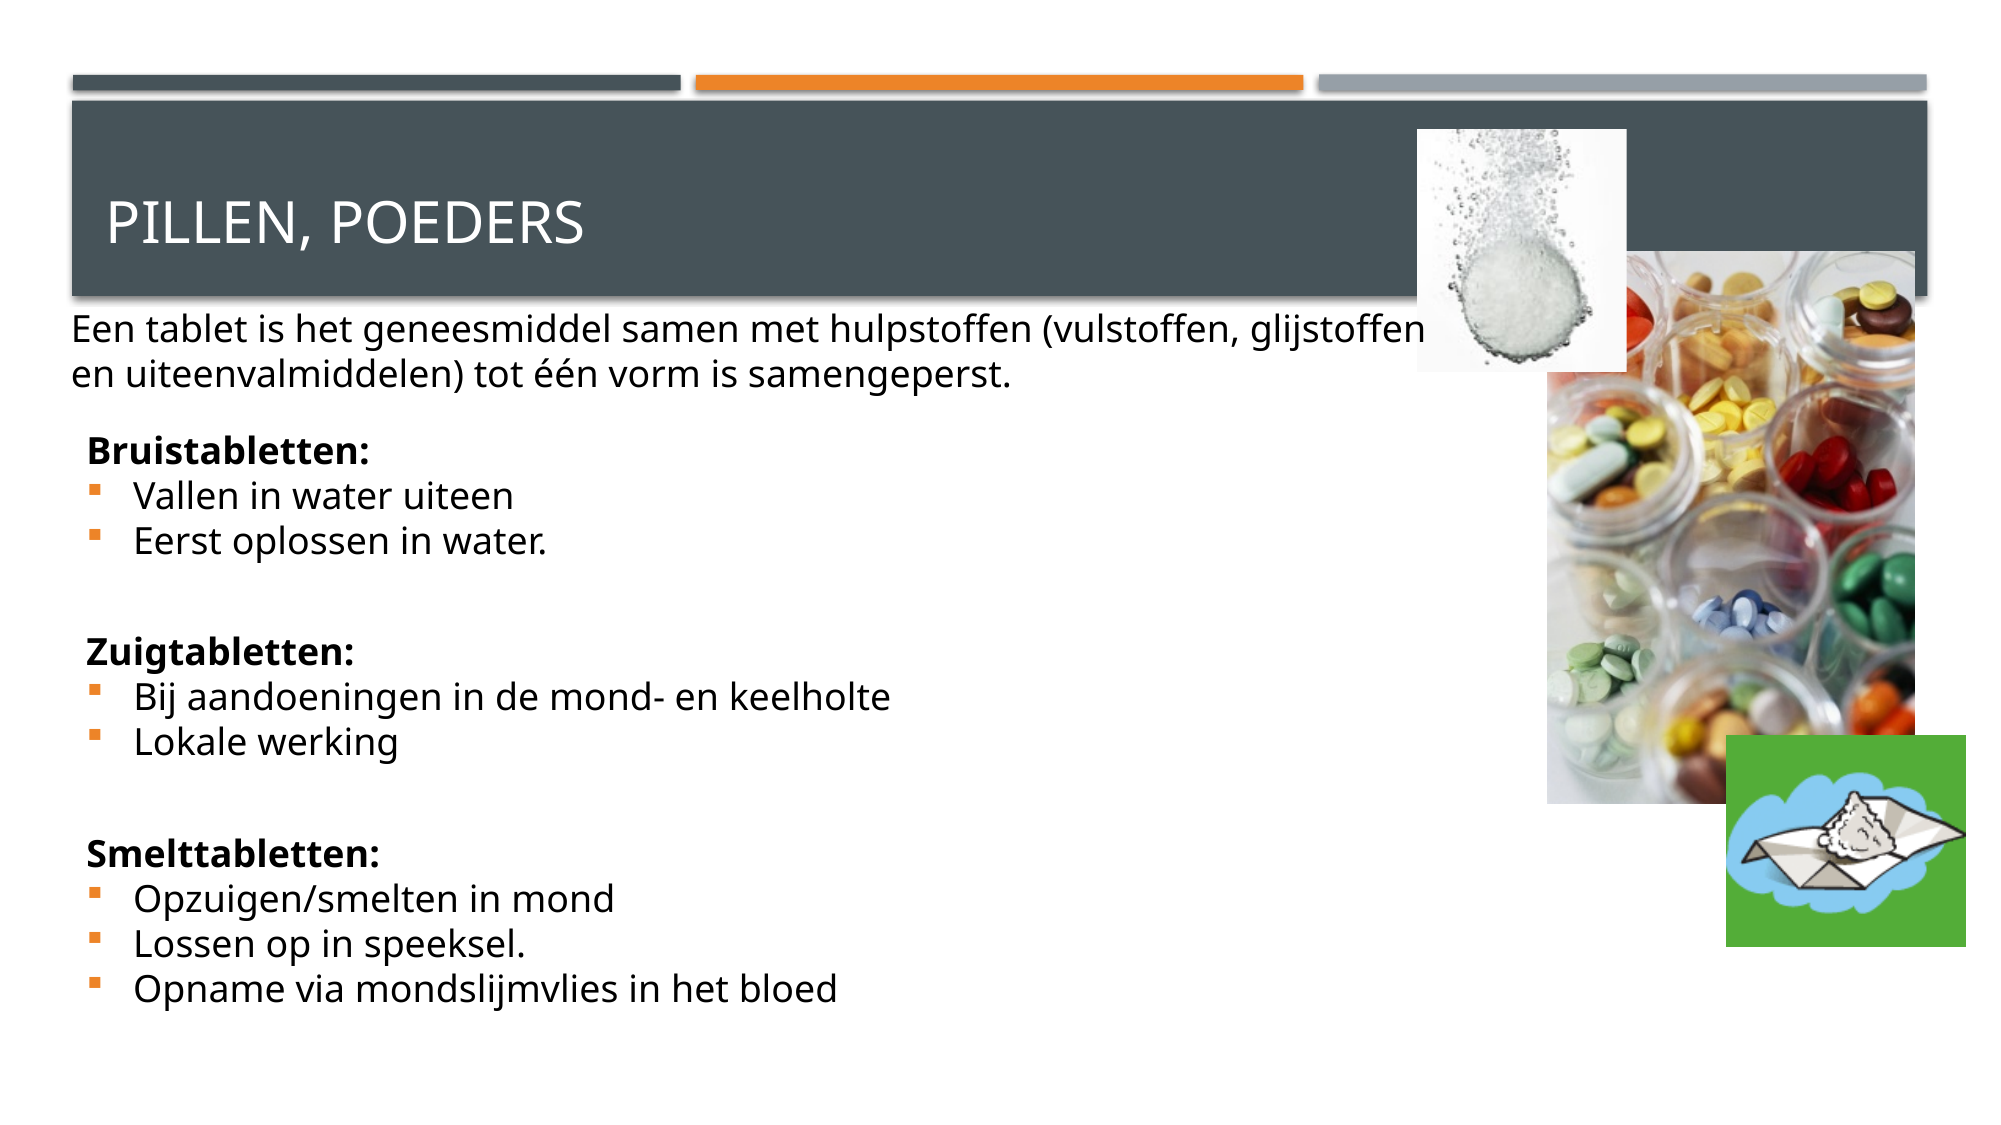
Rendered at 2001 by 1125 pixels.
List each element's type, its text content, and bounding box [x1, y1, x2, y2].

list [1726, 735, 1967, 948]
picture [1416, 125, 1916, 804]
title Pillen, Poeders [90, 96, 1901, 263]
text_box Smelttabletten: Opzuigen/smelten in mond Lossen op in speeksel. Opname via mondslijmvlies in het bloed [71, 822, 1657, 1018]
text_box Zuigtabletten: Bij aandoeningen in de mond- en keelholte Lokale werking [71, 620, 1540, 771]
text_box Een tablet is het geneesmiddel samen met hulpstoffen (vulstoffen, glijstoffen en uiteenvalmiddelen) tot één vorm is samengeperst. [56, 297, 1496, 538]
text_box Bruistabletten: Vallen in water uiteen Eerst oplossen in water. [71, 420, 1405, 615]
